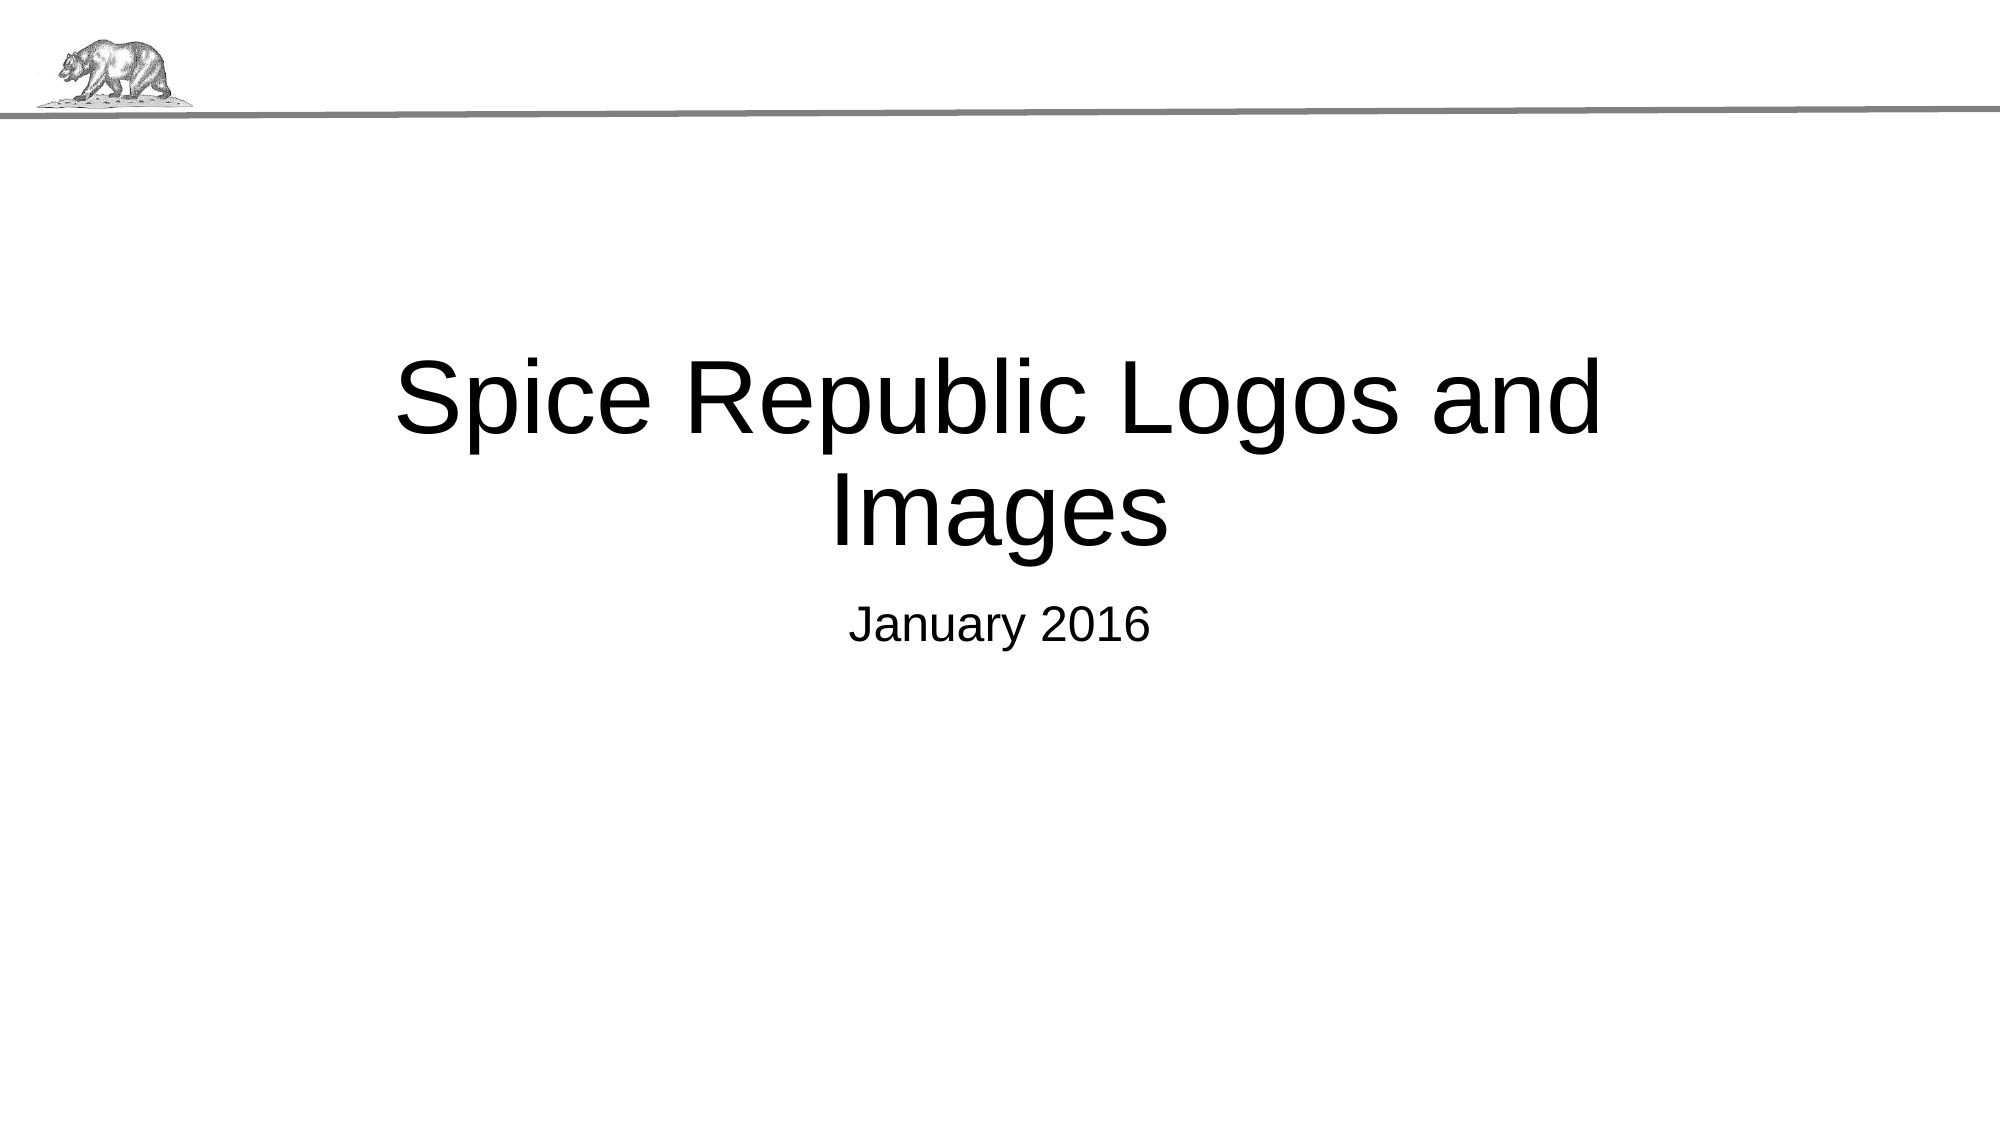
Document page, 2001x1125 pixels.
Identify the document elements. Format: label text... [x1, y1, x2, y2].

subtitle January 2016 [249, 590, 1750, 863]
title Spice Republic Logos and Images [249, 184, 1750, 576]
picture [35, 37, 193, 109]
